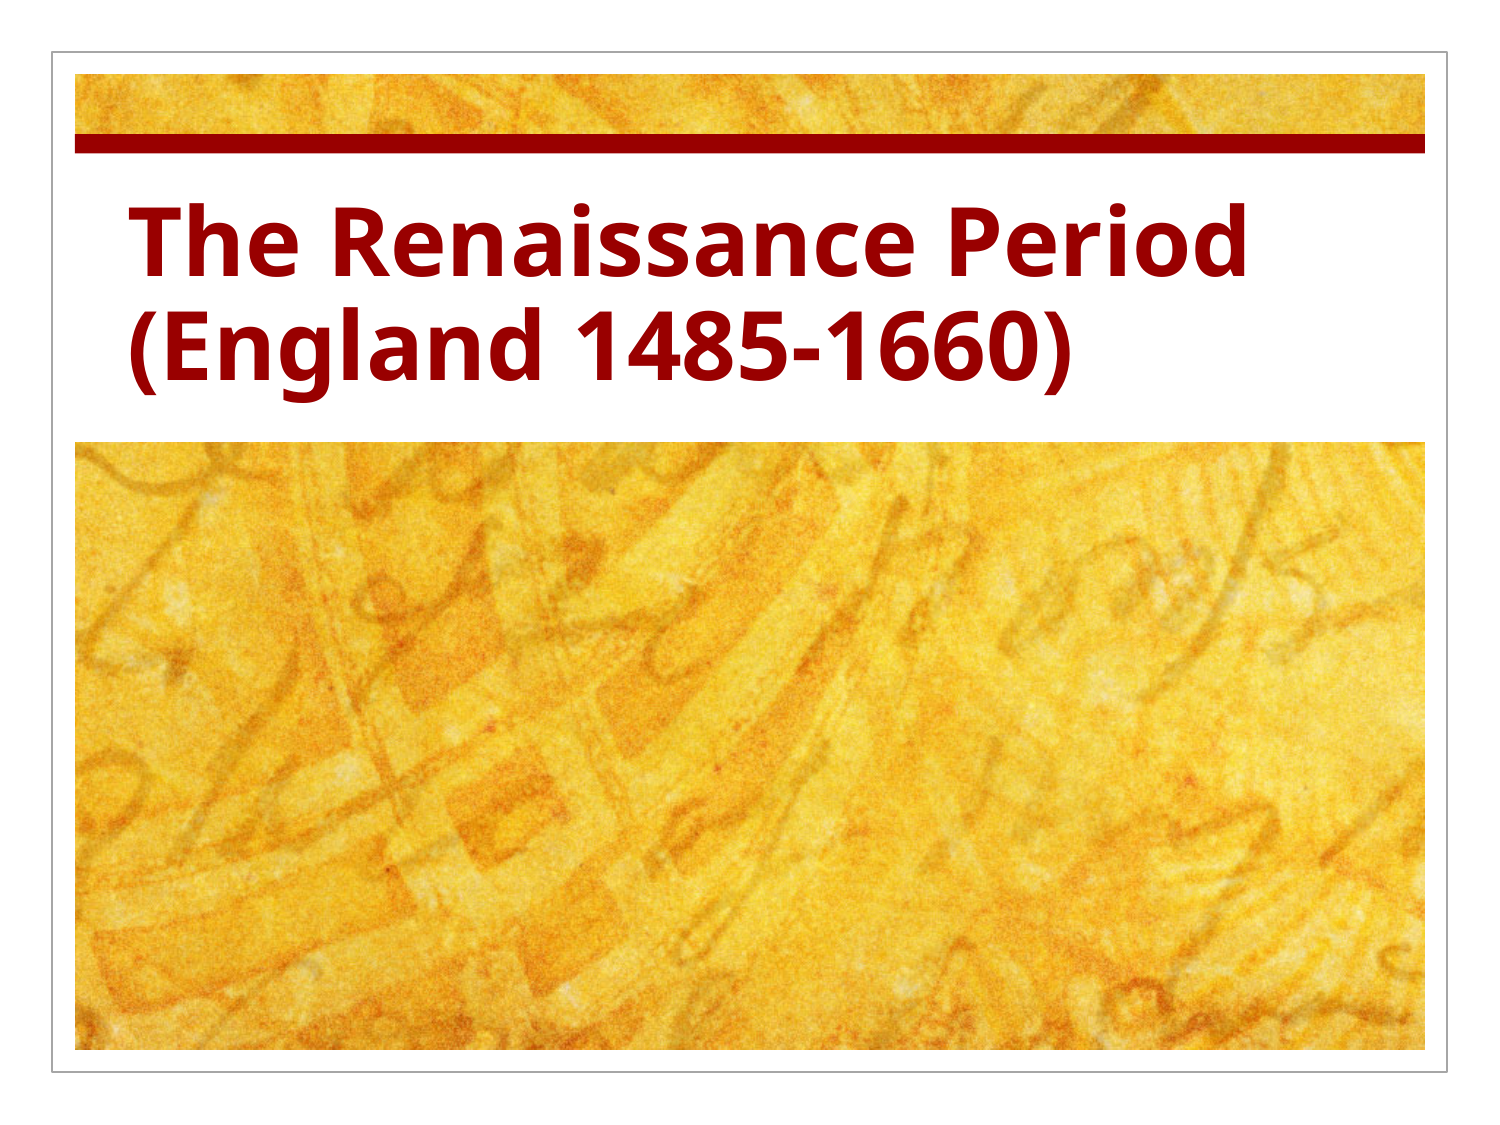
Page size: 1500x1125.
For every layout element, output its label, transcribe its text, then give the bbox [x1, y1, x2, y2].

title The Renaissance Period (England 1485-1660) [112, 75, 1388, 400]
picture [75, 74, 1425, 134]
picture [75, 442, 1425, 1050]
